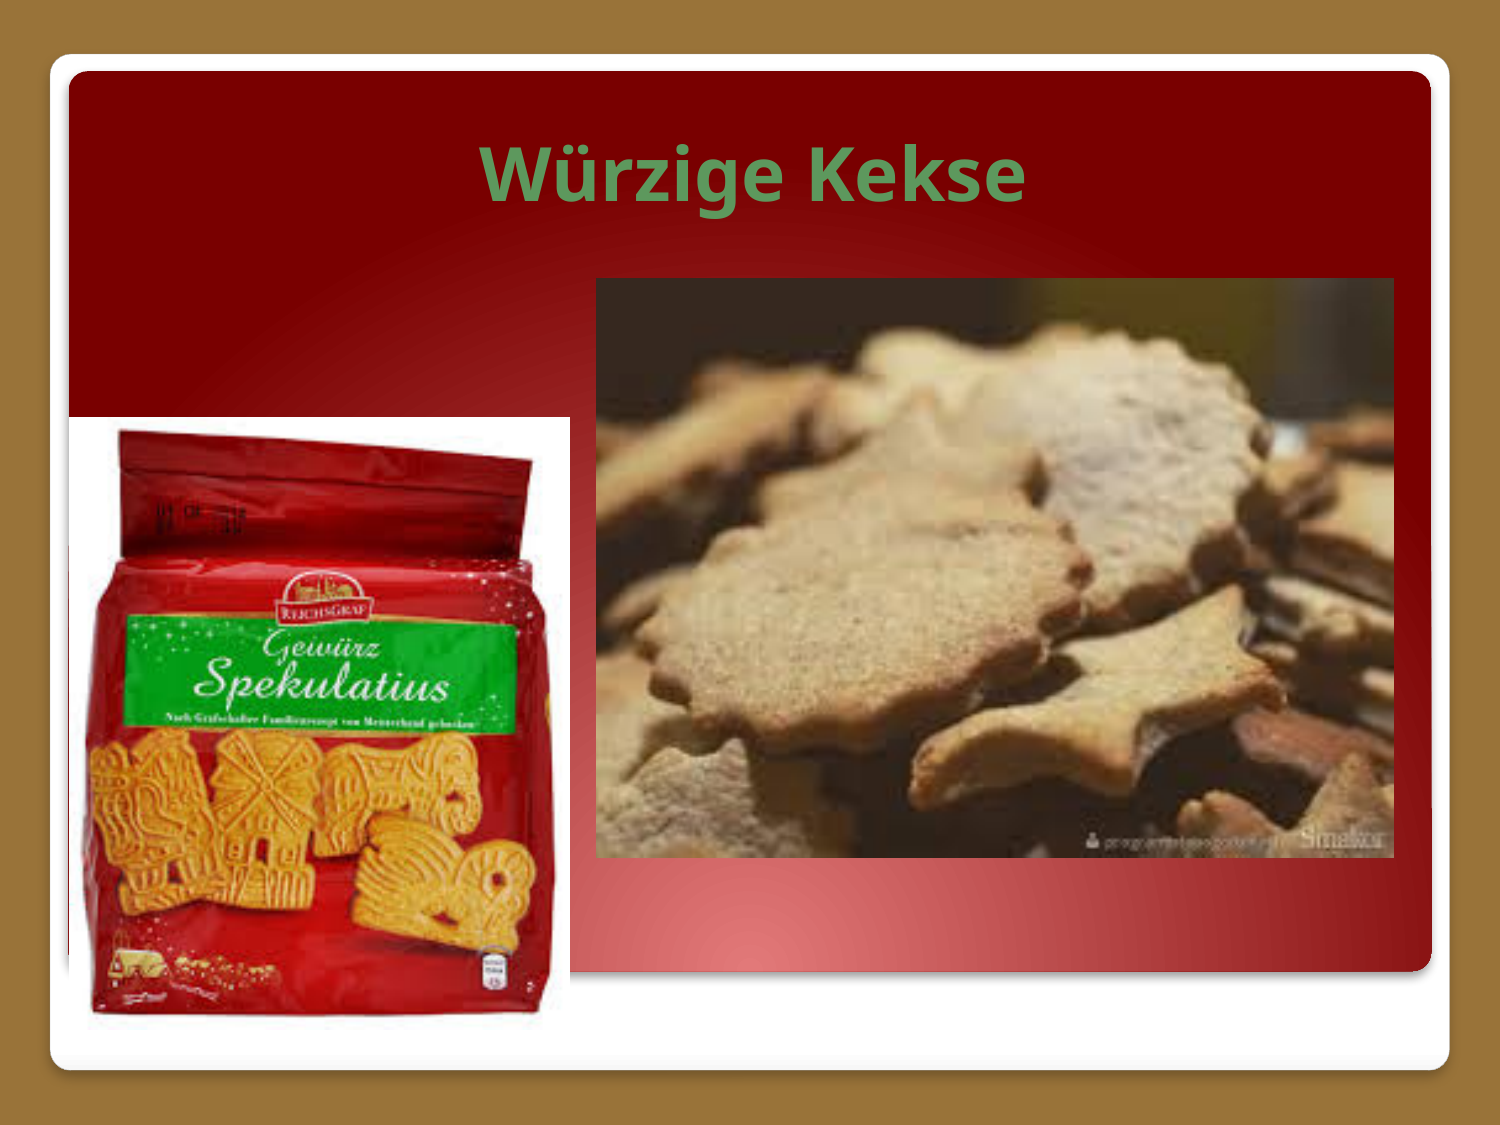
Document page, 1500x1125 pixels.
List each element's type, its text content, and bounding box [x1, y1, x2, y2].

picture [68, 417, 570, 1030]
title Würzige Kekse [82, 78, 1425, 315]
picture [595, 278, 1394, 858]
